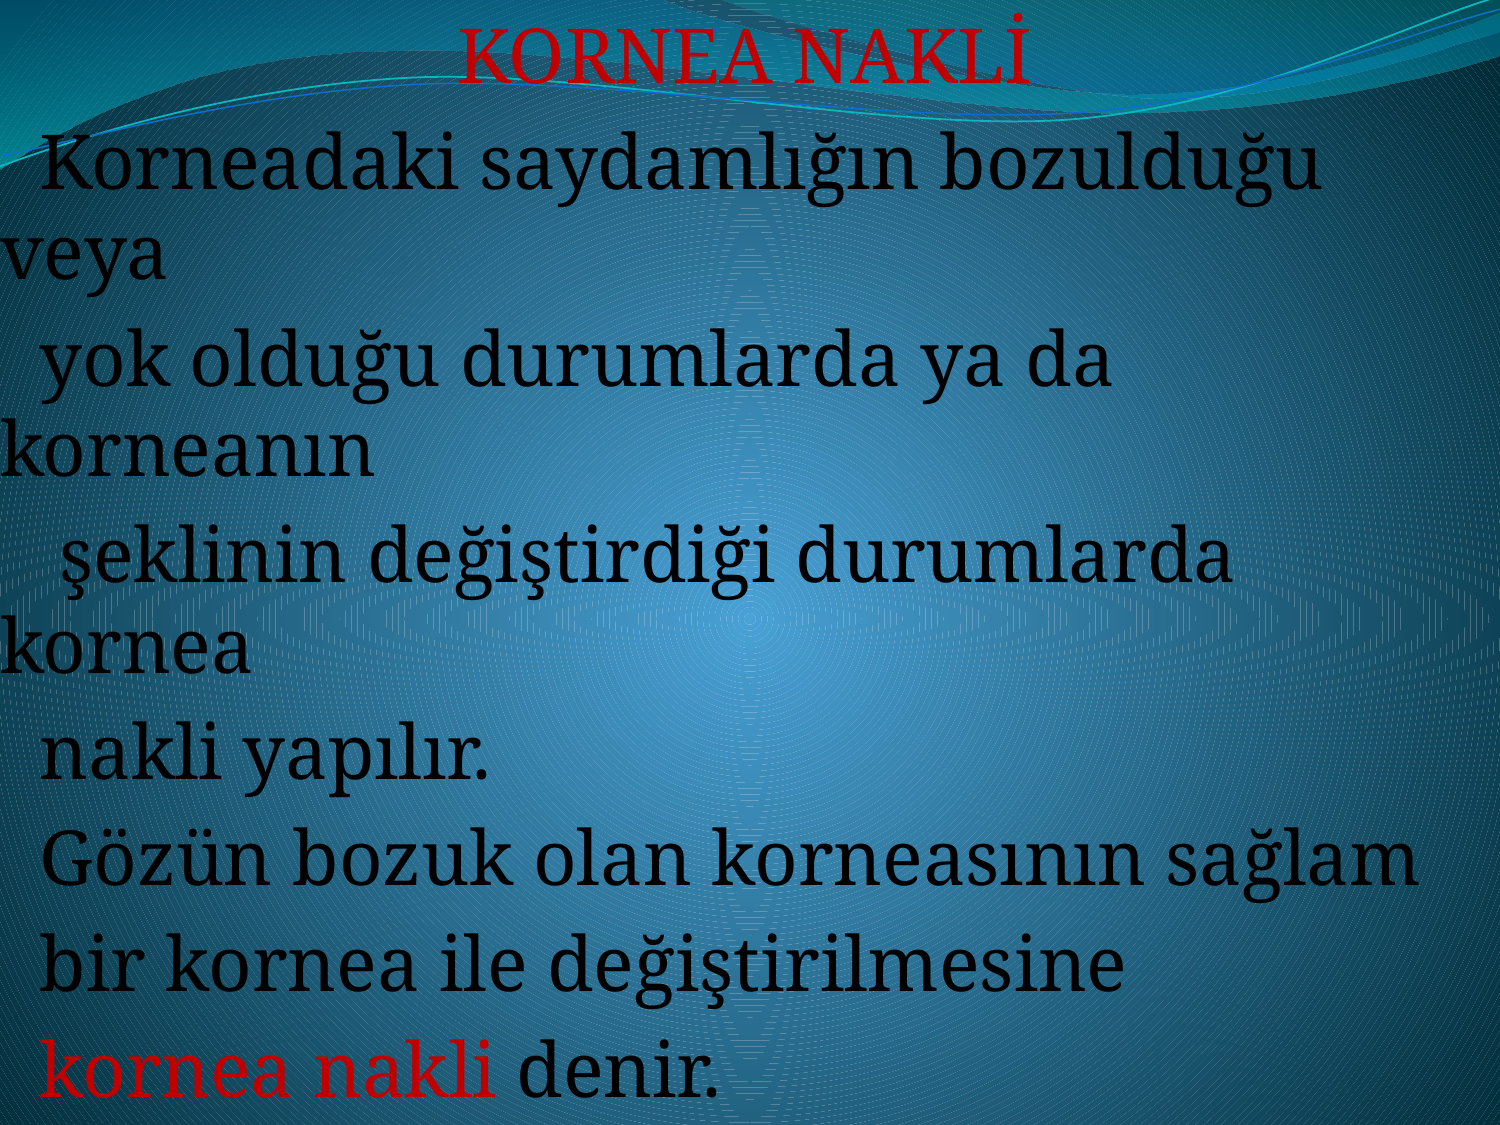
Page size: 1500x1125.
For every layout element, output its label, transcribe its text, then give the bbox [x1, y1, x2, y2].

subtitle KORNEA NAKLİ Korneadaki saydamlığın bozulduğu veya yok olduğu durumlarda ya da korneanın şeklinin değiştirdiği durumlarda kornea nakli yapılır. Gözün bozuk olan korneasının sağlam bir kornea ile değiştirilmesine kornea nakli denir. [0, 0, 1500, 1125]
